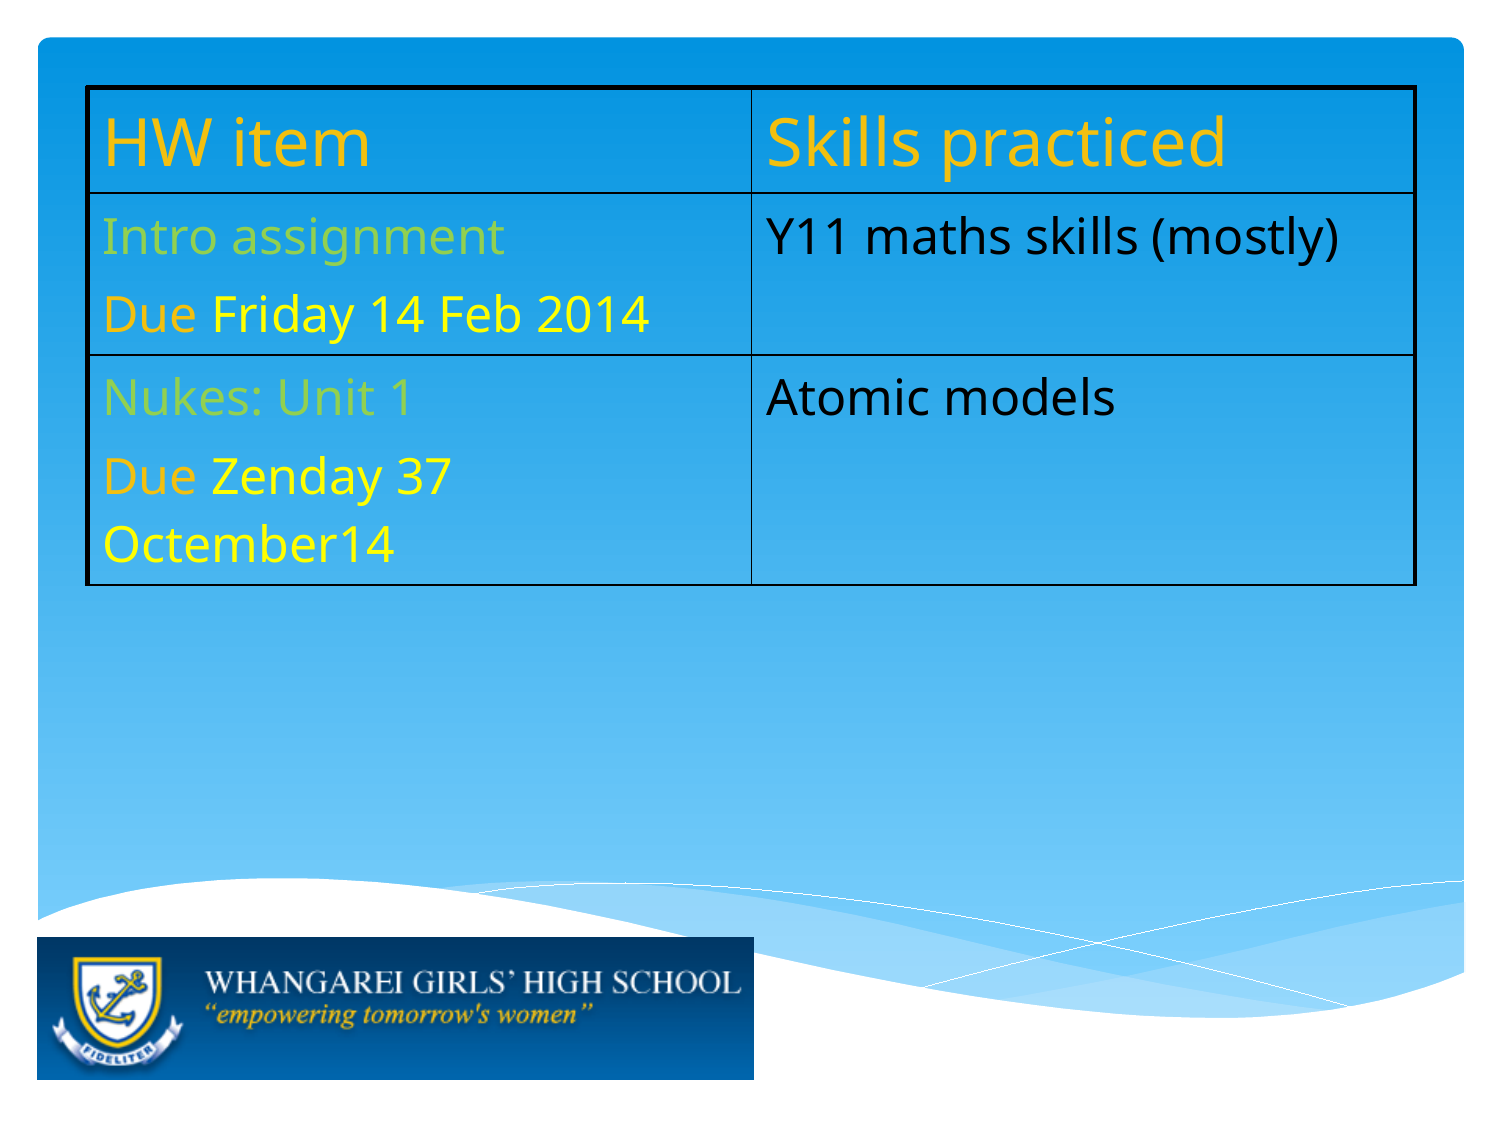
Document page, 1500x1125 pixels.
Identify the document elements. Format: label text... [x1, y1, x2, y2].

picture [37, 937, 754, 1080]
table_cell Nukes: Unit 1 Due Zenday 37 Octember14 [90, 356, 751, 584]
table_cell Atomic models [752, 356, 1413, 584]
table_cell Intro assignment Due Friday 14 Feb 2014 [90, 194, 751, 354]
table_header Skills practiced [752, 90, 1413, 192]
table_header HW item [90, 90, 751, 192]
table_cell Y11 maths skills (mostly) [752, 194, 1413, 354]
